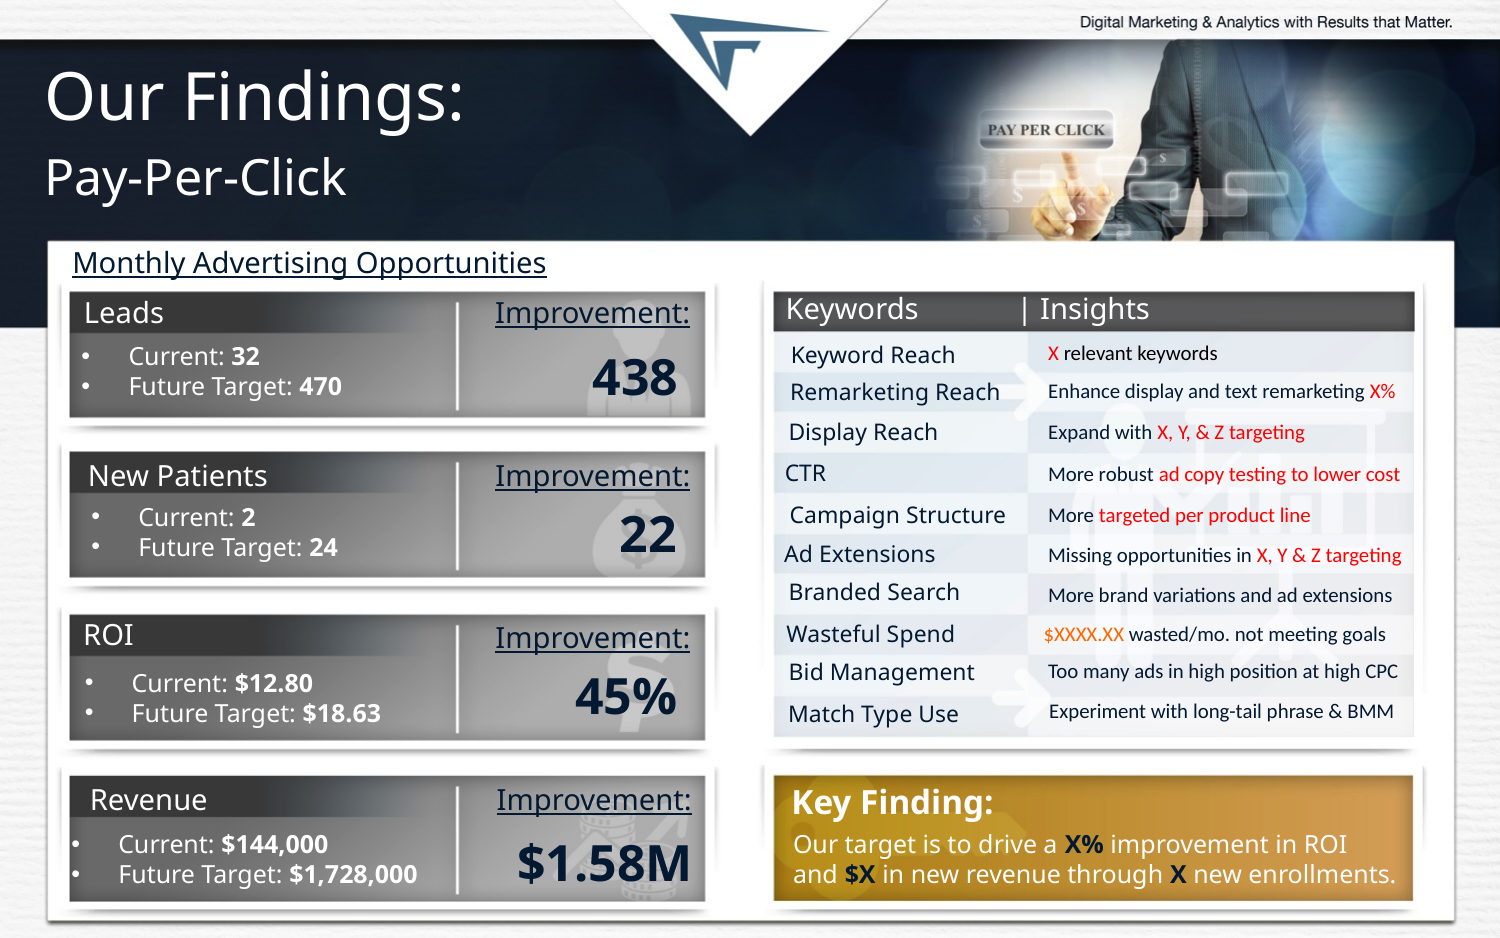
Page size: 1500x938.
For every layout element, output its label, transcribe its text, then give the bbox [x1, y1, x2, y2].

text_box 22 [604, 494, 692, 570]
picture [0, 0, 1500, 938]
text_box Our target is to drive a X% improvement in ROI and $X in new revenue through X new enrollments. [778, 821, 1435, 897]
text_box X relevant keywords [1033, 331, 1414, 370]
text_box Improvement: [480, 287, 706, 337]
text_box Remarketing Reach [775, 370, 1016, 413]
text_box Experiment with long-tail phrase & BMM [1034, 690, 1435, 730]
text_box Revenue [75, 773, 223, 821]
text_box Match Type Use [773, 692, 975, 735]
text_box More robust ad copy testing to lower cost [1033, 453, 1422, 493]
text_box Keyword Reach [776, 333, 971, 370]
text_box Key Finding: [776, 773, 1009, 829]
text_box CTR [770, 451, 842, 494]
text_box $1.58M [502, 823, 708, 899]
text_box $XXXX.XX wasted/mo. not meeting goals [1029, 613, 1418, 654]
text_box Current: 2 Future Target: 24 [76, 493, 455, 569]
text_box | Insights [1001, 282, 1165, 333]
text_box Too many ads in high position at high CPC [1033, 650, 1422, 690]
title Our Findings: Pay-Per-Click [29, 30, 1380, 238]
text_box 438 [577, 337, 693, 413]
text_box Enhance display and text remarketing X% [1033, 370, 1414, 411]
text_box Improvement: [480, 450, 706, 500]
text_box New Patients [73, 450, 283, 500]
text_box Leads [69, 287, 180, 333]
text_box 45% [560, 662, 692, 733]
text_box Improvement: [481, 773, 707, 824]
text_box Current: $144,000 Future Target: $1,728,000 [56, 821, 455, 897]
text_box Ad Extensions [769, 532, 951, 575]
text_box Current: 32 Future Target: 470 [66, 333, 445, 408]
text_box Keywords [770, 282, 934, 333]
text_box Bid Management [774, 650, 991, 693]
text_box Branded Search [773, 569, 976, 613]
text_box ROI [68, 609, 149, 659]
text_box Display Reach [773, 410, 954, 453]
text_box More brand variations and ad extensions [1033, 574, 1422, 615]
text_box Monthly Advertising Opportunities [57, 238, 562, 287]
text_box Wasteful Spend [771, 612, 971, 655]
text_box Campaign Structure [774, 493, 1022, 536]
text_box More targeted per product line [1033, 493, 1422, 534]
text_box Improvement: [480, 612, 706, 662]
text_box Expand with X, Y, & Z targeting [1033, 411, 1414, 451]
text_box Current: $12.80 Future Target: $18.63 [70, 659, 448, 735]
text_box Missing opportunities in X, Y & Z targeting [1033, 534, 1422, 574]
